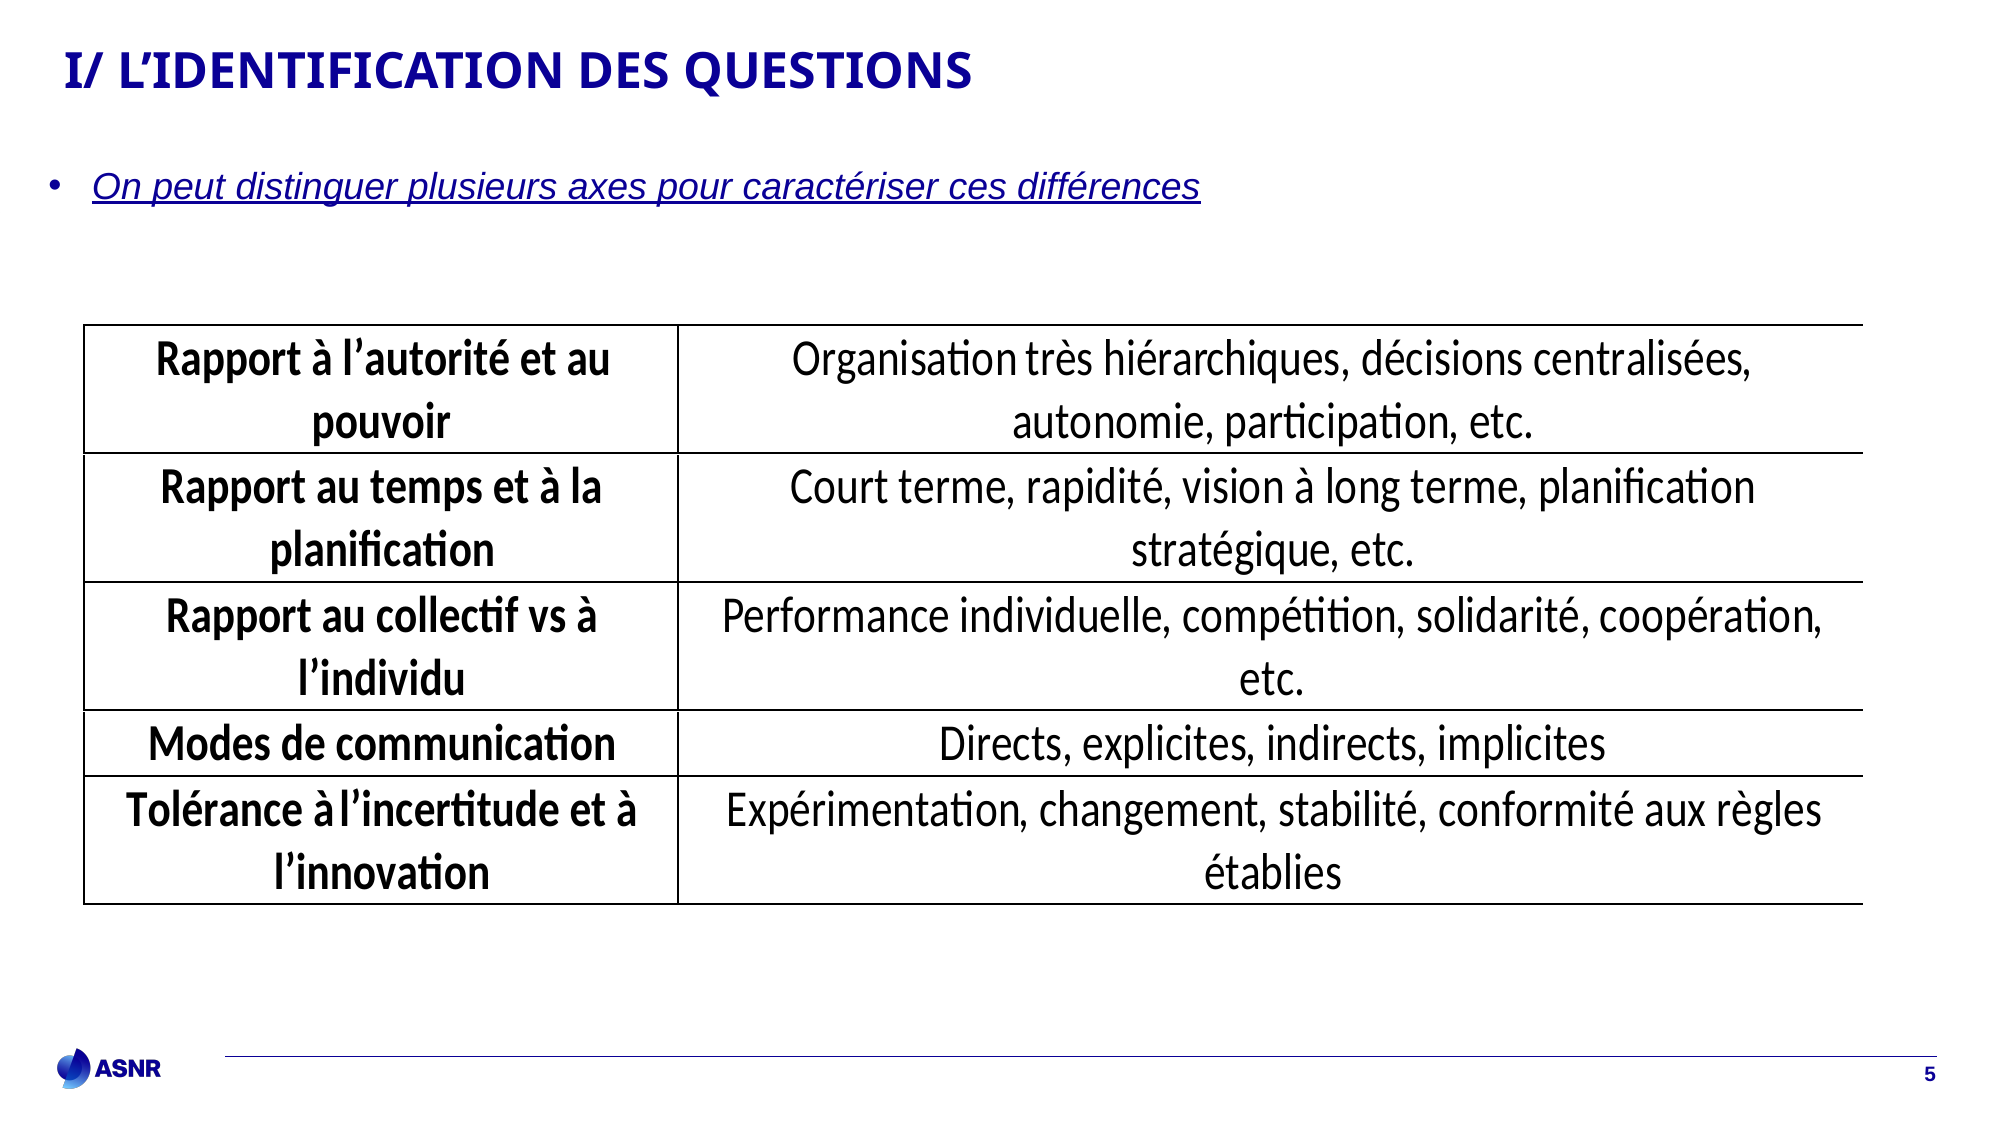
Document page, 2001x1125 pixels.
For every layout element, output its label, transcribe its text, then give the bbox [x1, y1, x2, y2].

text_box On peut distinguer plusieurs axes pour caractériser ces différences [0, 109, 1900, 235]
picture [40, 1031, 178, 1106]
slide_number 5 [1848, 1055, 1951, 1092]
picture [83, 323, 1863, 959]
title I/ L’identification des questions [49, 0, 1951, 107]
